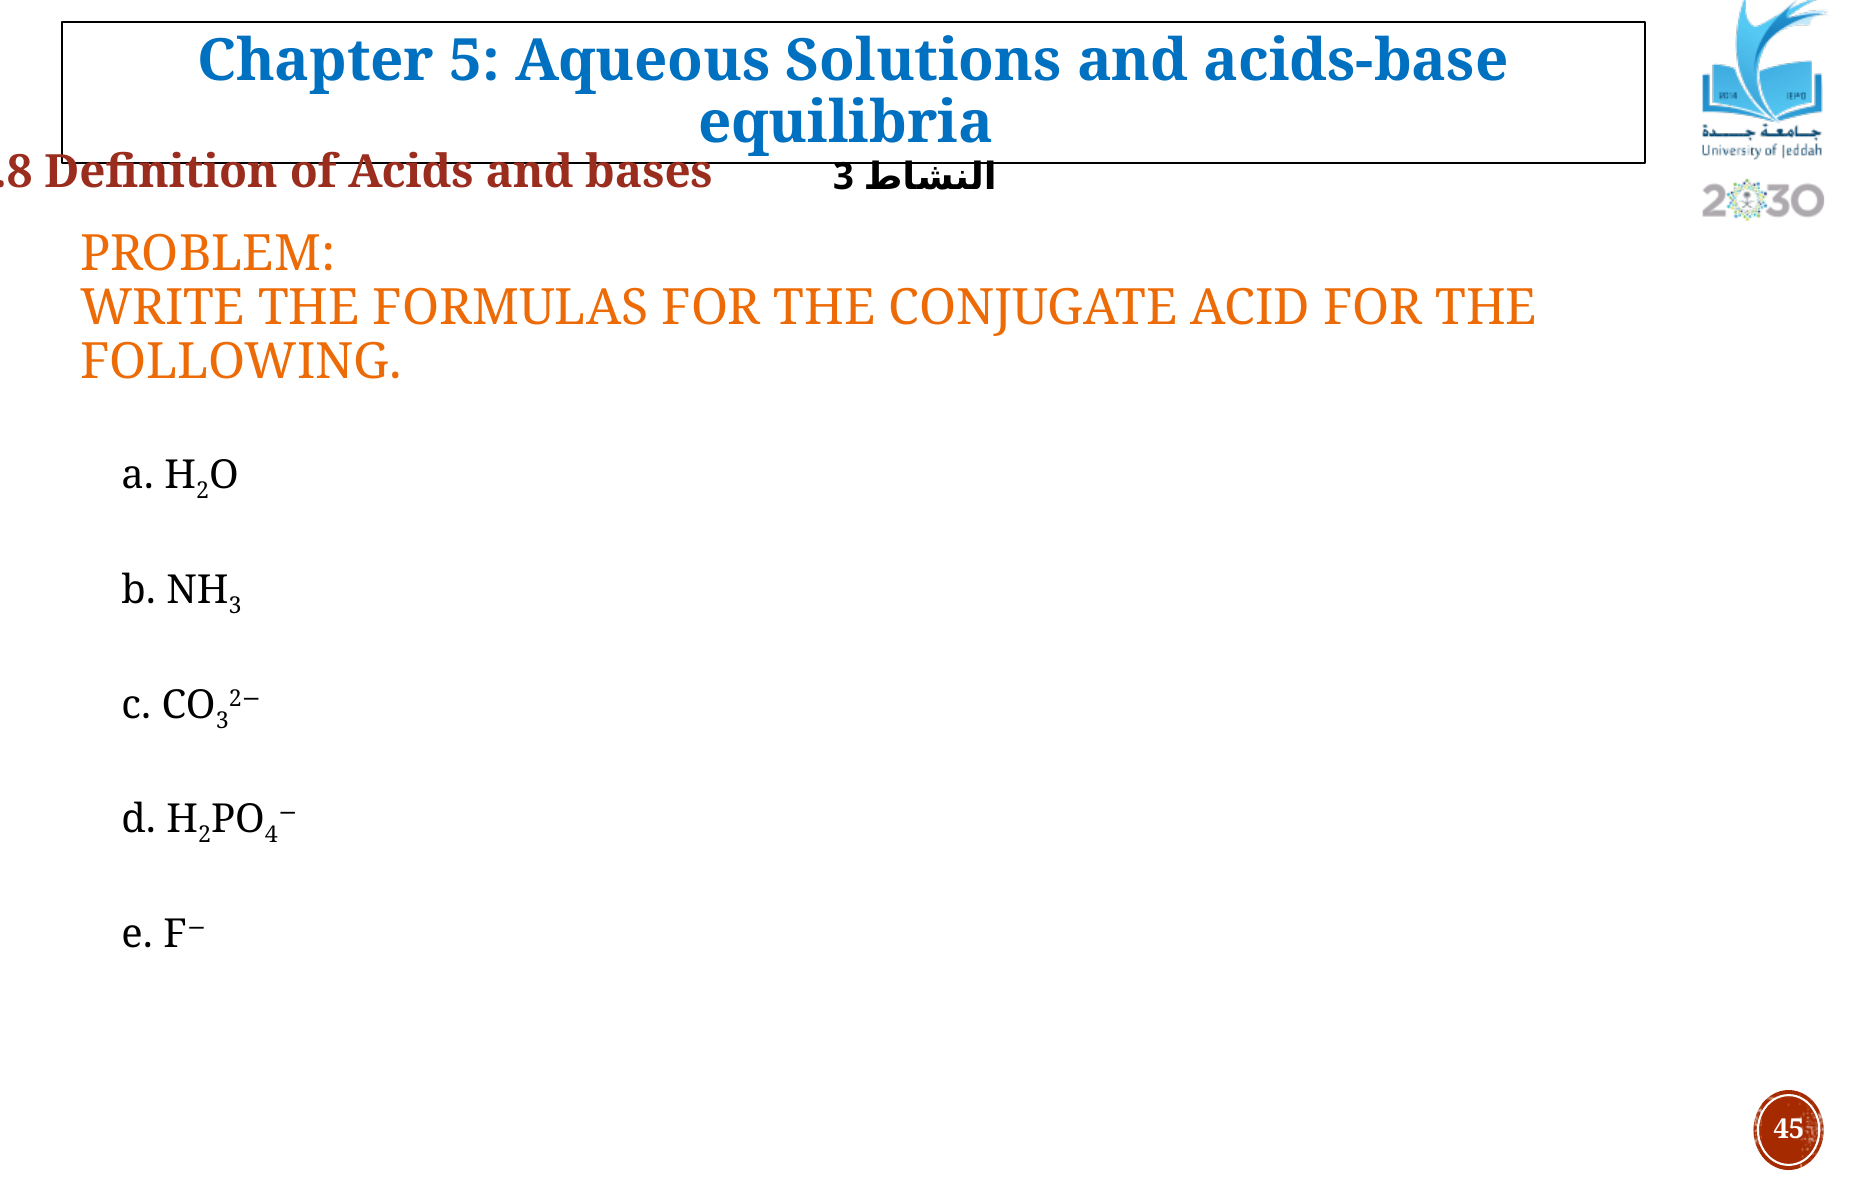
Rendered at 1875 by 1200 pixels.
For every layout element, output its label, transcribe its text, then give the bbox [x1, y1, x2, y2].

text_box النشاط 3 [762, 144, 1068, 205]
slide_number 45 [1739, 1097, 1838, 1162]
text_box 5.8 Definition of Acids and bases [0, 134, 729, 205]
text_box Chapter 5: Aqueous Solutions and acids-base equilibria [61, 21, 1646, 164]
text_box a. H2O b. NH3 c. CO32− d. H2PO4− e. F− [106, 441, 867, 963]
picture [1681, 0, 1846, 227]
title Problem: Write the formulas for the conjugate acid for the following. [0, 219, 1600, 435]
